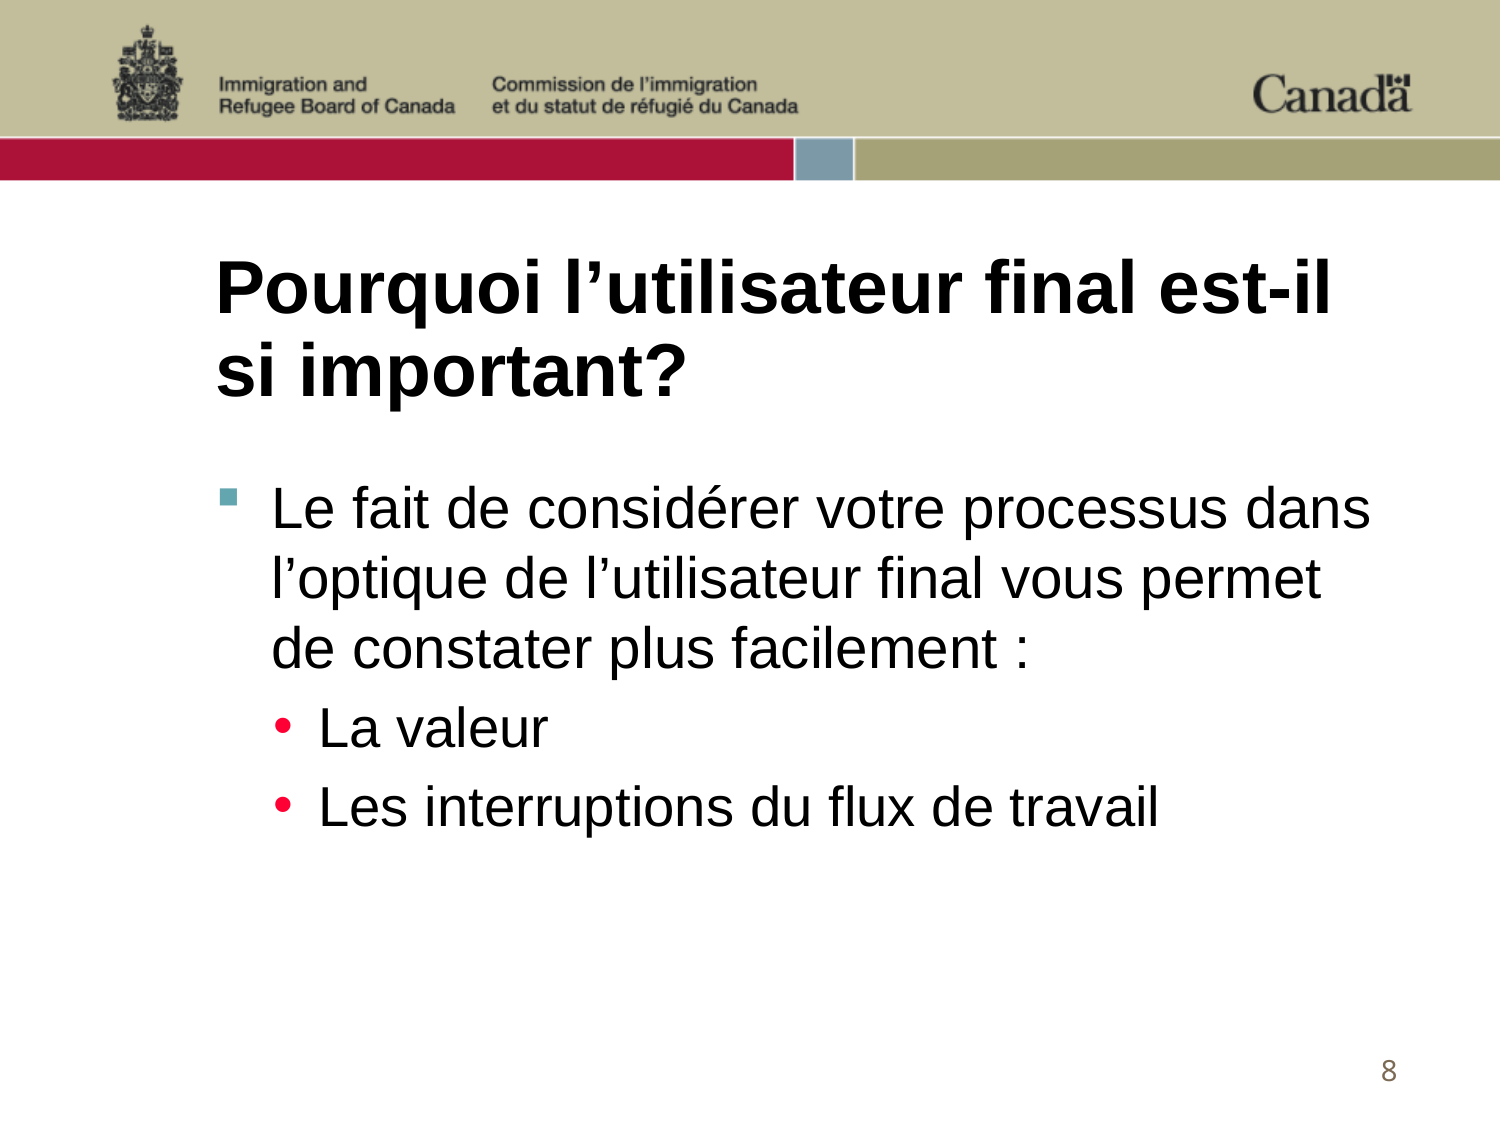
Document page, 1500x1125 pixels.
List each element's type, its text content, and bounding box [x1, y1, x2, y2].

list Le fait de considérer votre processus dans l’optique de l’utilisateur final vous permet de constater plus facilement : La valeur Les interruptions du flux de travail [200, 462, 1413, 1000]
title Pourquoi l’utilisateur final est-il si important? [200, 237, 1413, 425]
picture [0, 0, 1500, 1125]
slide_number 8 [1099, 1024, 1413, 1101]
